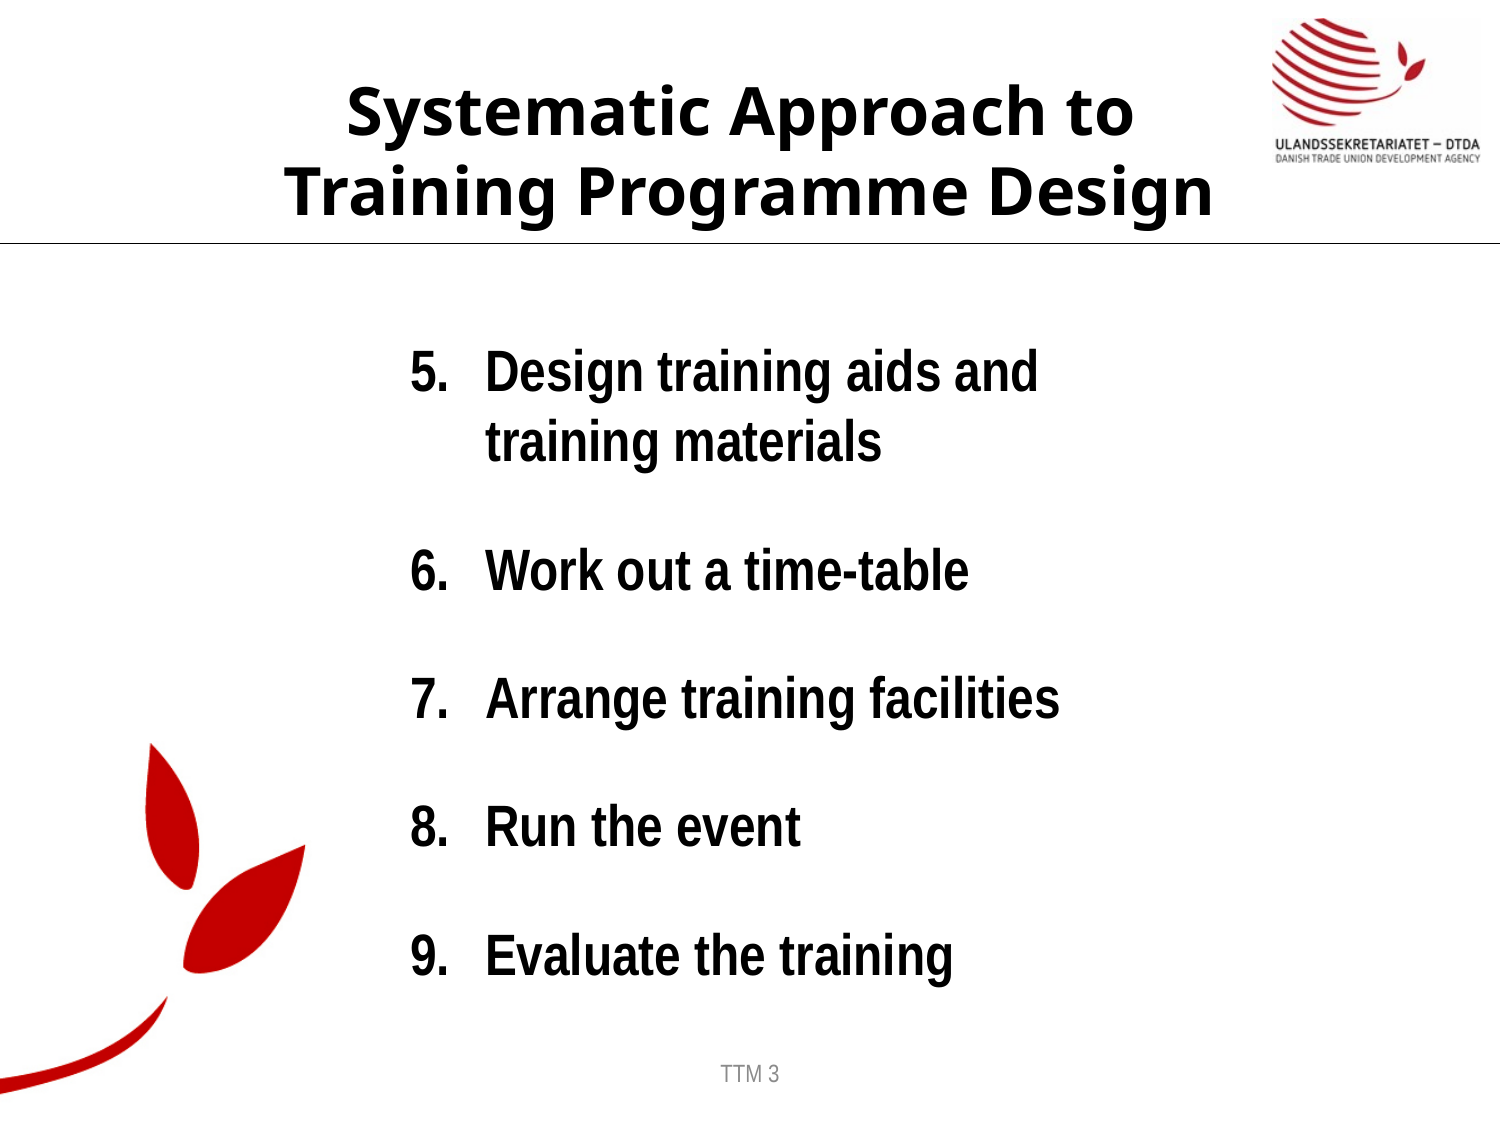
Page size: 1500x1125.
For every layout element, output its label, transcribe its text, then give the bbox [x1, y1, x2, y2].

picture [0, 741, 313, 1118]
footer TTM 3 [512, 1042, 988, 1103]
title Systematic Approach to Training Programme Design [112, 54, 1388, 242]
picture [1271, 18, 1481, 163]
text_box Design training aids and training materials Work out a time-table Arrange training facilities Run the event Evaluate the training [395, 326, 1146, 995]
